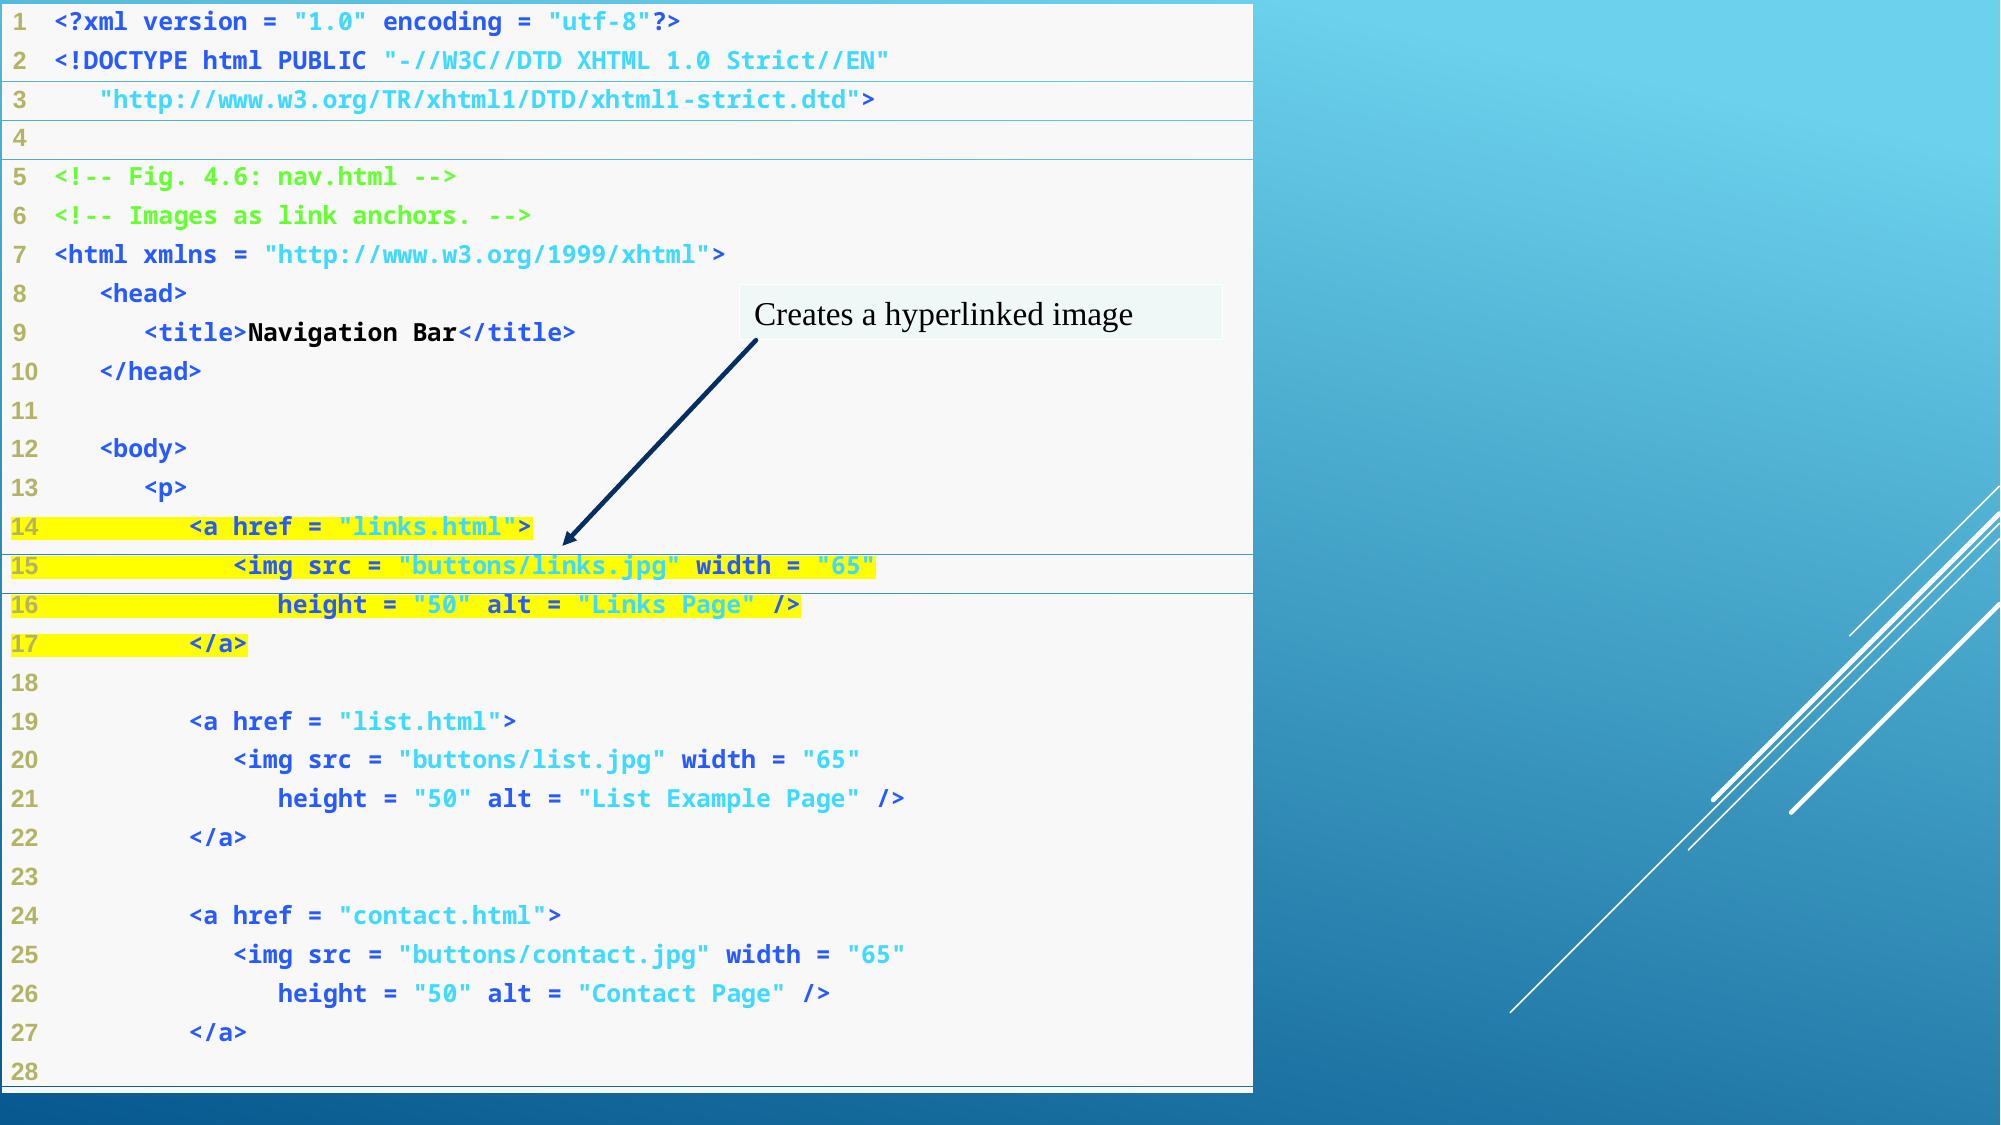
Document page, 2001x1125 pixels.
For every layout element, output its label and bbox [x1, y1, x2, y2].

text_box [0, 3, 1319, 1125]
